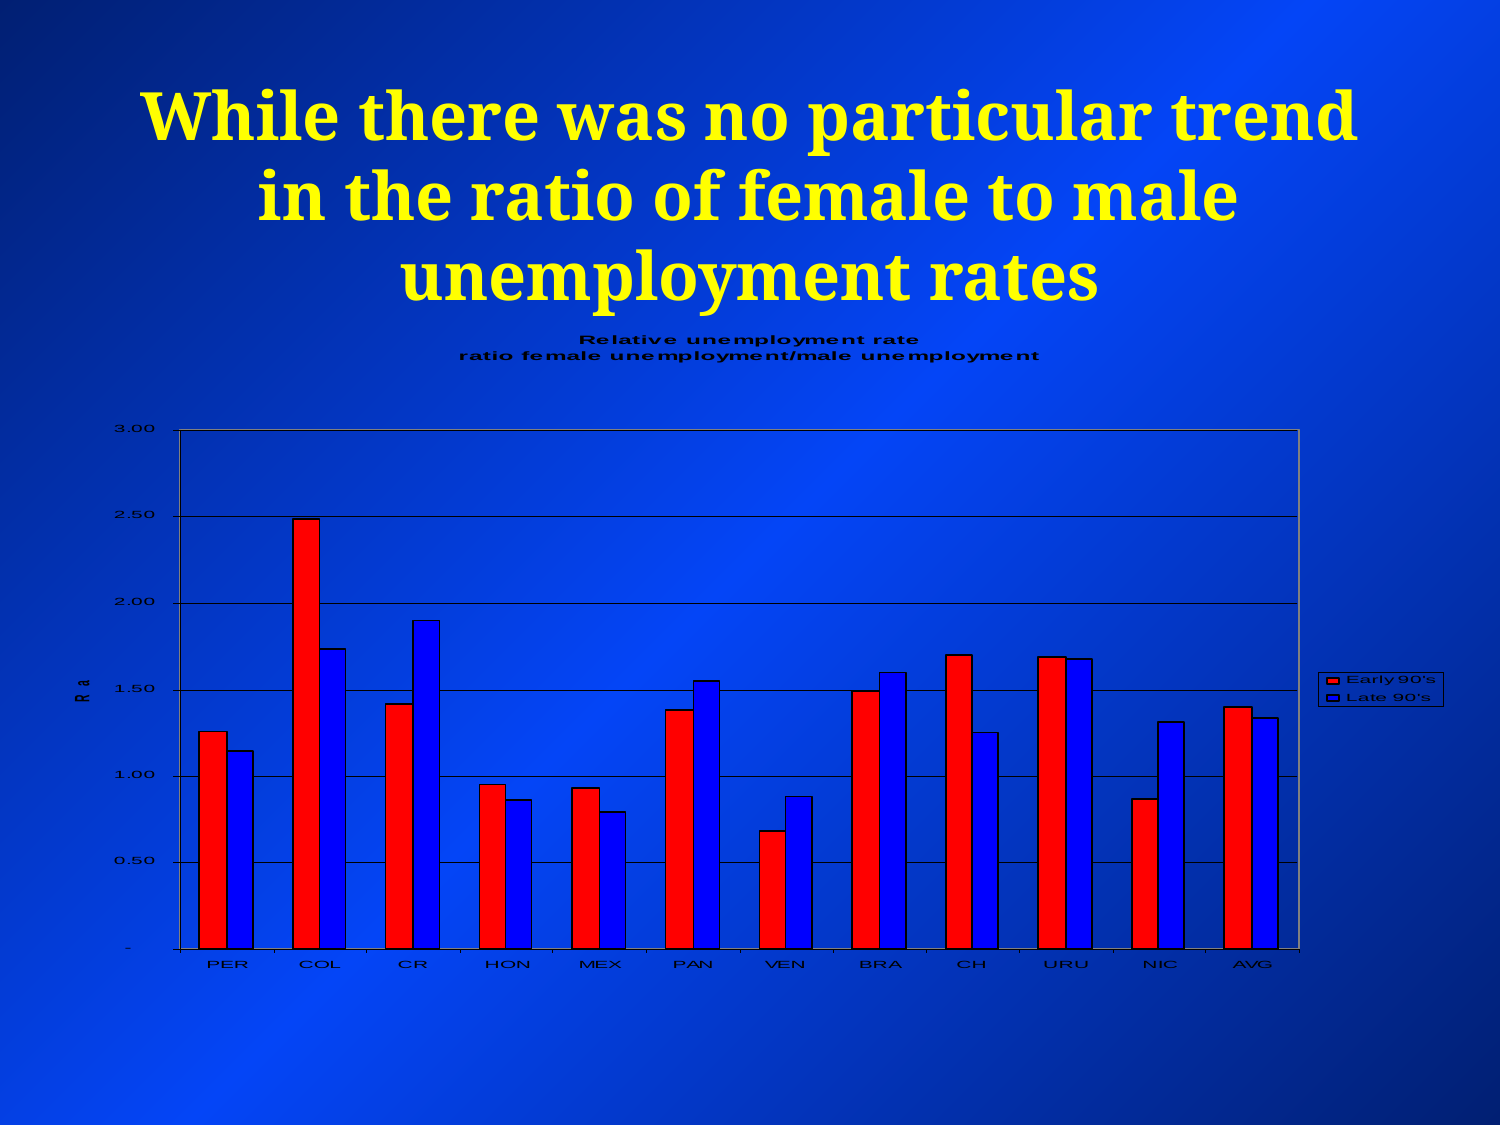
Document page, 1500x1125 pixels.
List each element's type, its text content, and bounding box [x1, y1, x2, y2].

title While there was no particular trend in the ratio of female to male unemployment rates [112, 99, 1388, 288]
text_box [37, 312, 1463, 988]
